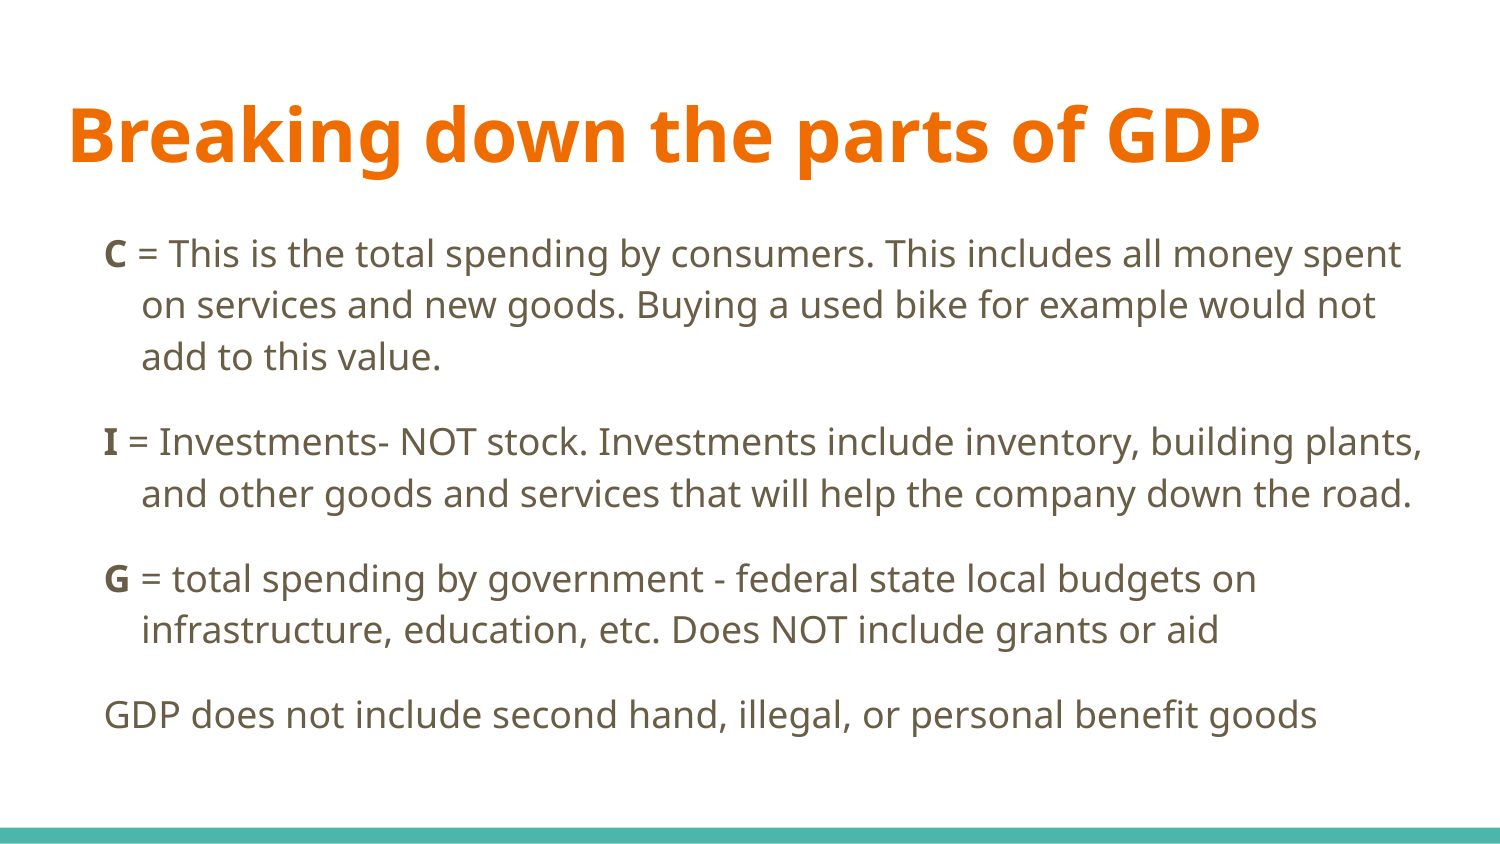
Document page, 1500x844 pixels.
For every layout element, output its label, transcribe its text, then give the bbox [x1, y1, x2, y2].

title Breaking down the parts of GDP [51, 72, 1449, 189]
list C = This is the total spending by consumers. This includes all money spent on services and new goods. Buying a used bike for example would not add to this value. I = Investments- NOT stock. Investments include inventory, building plants, and other goods and services that will help the company down the road. G = total spending by government - federal state local budgets on infrastructure, education, etc. Does NOT include grants or aid GDP does not include second hand, illegal, or personal benefit goods [51, 207, 1449, 750]
